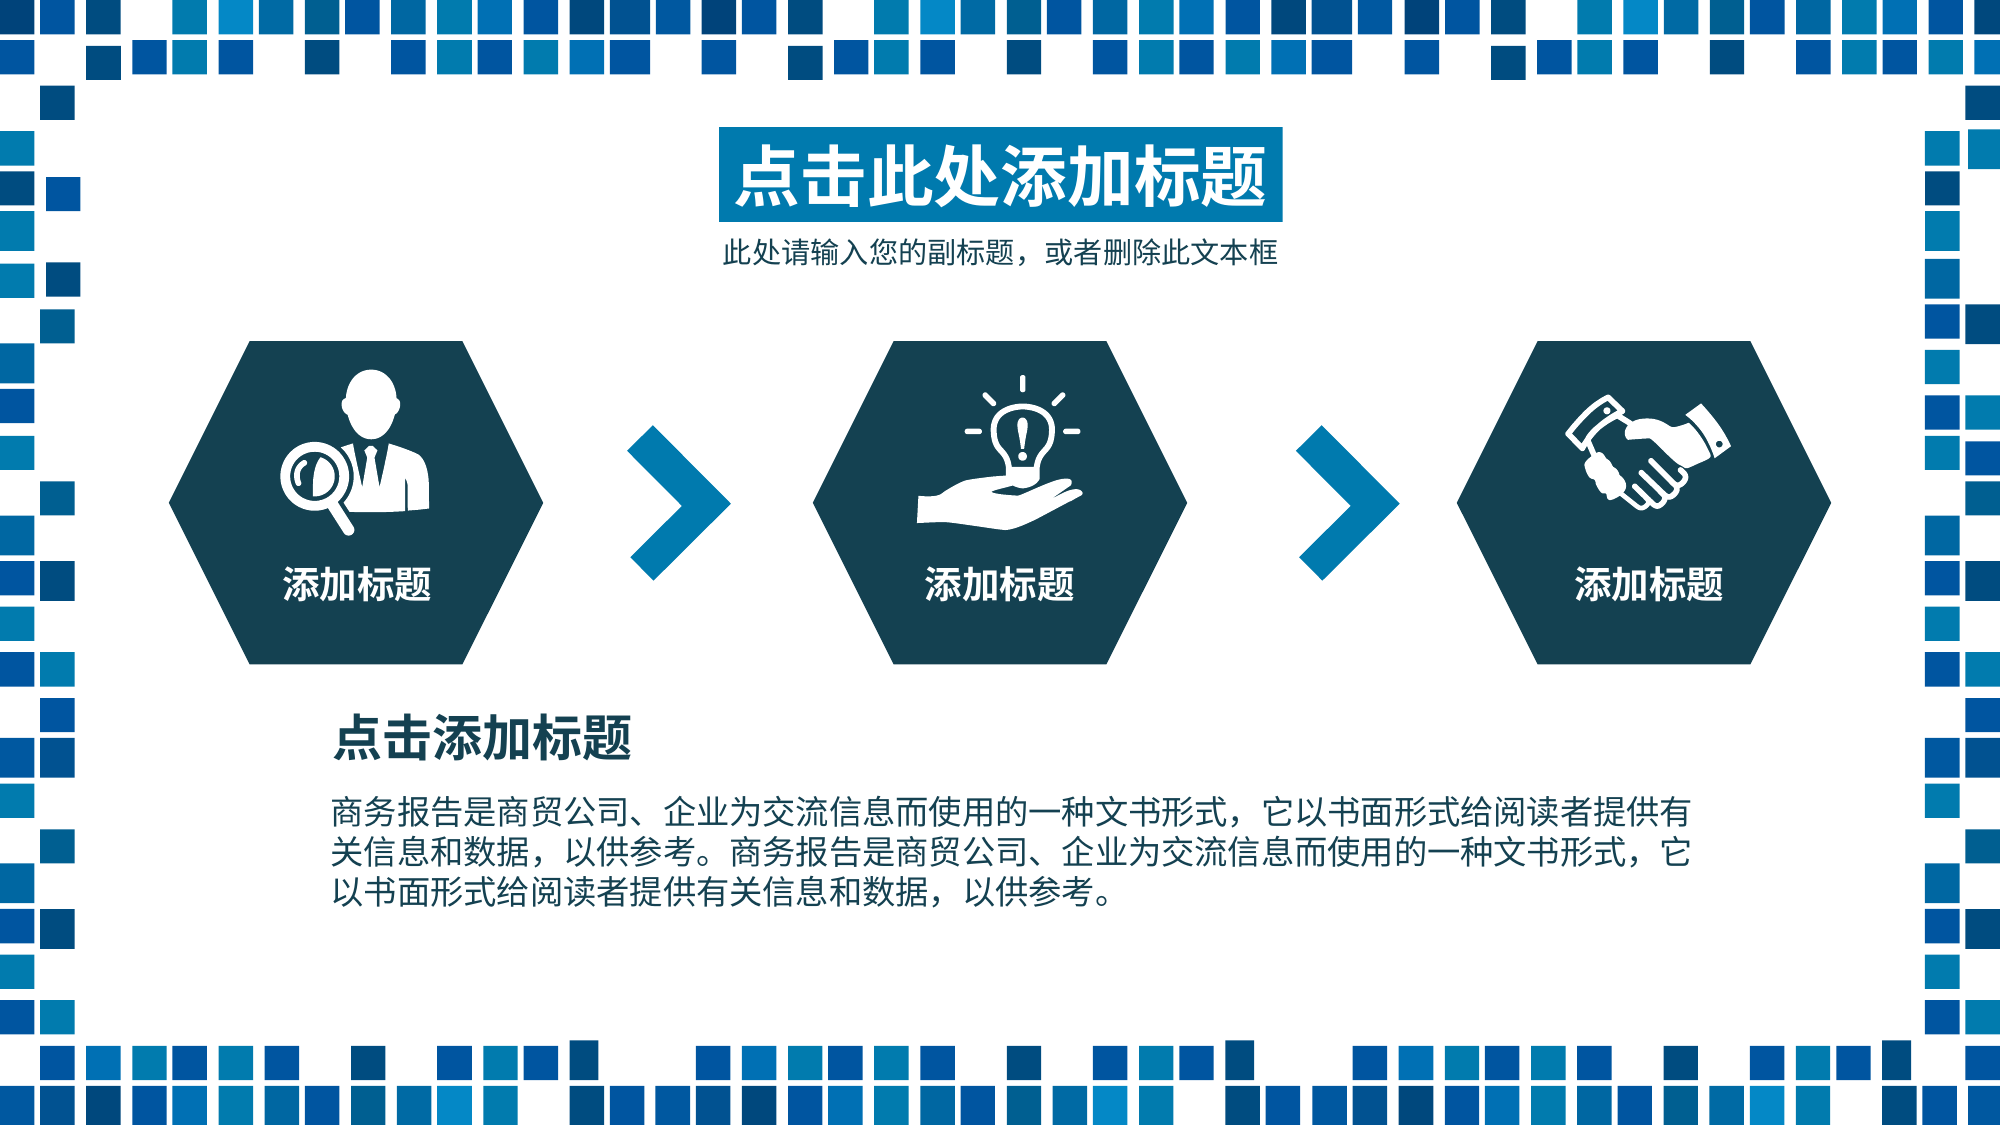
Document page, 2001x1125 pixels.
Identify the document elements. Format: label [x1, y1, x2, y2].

text_box [1225, 1085, 1260, 1125]
text_box [40, 85, 75, 120]
text_box [1925, 171, 1960, 206]
text_box [1924, 304, 1960, 339]
text_box [1139, 1045, 1174, 1081]
text_box [0, 435, 35, 470]
text_box [1357, 0, 1393, 35]
text_box [437, 0, 472, 35]
text_box [1623, 40, 1658, 75]
text_box [1052, 1085, 1088, 1125]
text_box [437, 1045, 472, 1081]
text_box [1796, 40, 1831, 75]
text_box [1928, 40, 1963, 75]
text_box [1398, 1085, 1434, 1125]
text_box [701, 0, 737, 35]
text_box [477, 40, 512, 75]
text_box [0, 783, 35, 818]
text_box [40, 909, 75, 949]
text_box [1965, 737, 2000, 778]
text_box [1225, 40, 1260, 75]
text_box [437, 1085, 472, 1125]
text_box [1006, 0, 1042, 35]
text_box [0, 954, 35, 989]
text_box [834, 40, 869, 75]
text_box [874, 0, 909, 35]
text_box [812, 341, 1188, 665]
text_box [1882, 1085, 1917, 1125]
text_box [1928, 0, 1963, 35]
text_box [1795, 1085, 1831, 1125]
text_box [132, 1085, 167, 1125]
text_box [1796, 0, 1831, 35]
text_box [391, 0, 426, 35]
text_box [1924, 258, 1960, 299]
text_box [695, 1085, 731, 1125]
text_box [1577, 0, 1612, 35]
text_box [1965, 1045, 2000, 1081]
text_box [523, 40, 559, 75]
text_box [40, 0, 75, 35]
text_box [1965, 304, 2000, 345]
text_box [0, 1085, 35, 1125]
text_box [741, 1085, 777, 1125]
text_box [0, 652, 35, 687]
text_box [1842, 40, 1877, 75]
text_box [1445, 0, 1480, 35]
text_box [1006, 1085, 1042, 1125]
text_box [1925, 211, 1960, 251]
text_box [172, 40, 207, 75]
text_box [258, 0, 294, 35]
text_box [1006, 40, 1042, 75]
text_box [132, 40, 167, 75]
text_box [1311, 0, 1353, 35]
text_box [1491, 45, 1526, 80]
text_box [1663, 0, 1699, 35]
text_box [1404, 0, 1440, 35]
text_box [1924, 737, 1960, 778]
text_box [1531, 1085, 1566, 1125]
text_box [304, 1085, 340, 1125]
text_box [1924, 783, 1960, 818]
text_box [1046, 0, 1082, 35]
text_box [788, 45, 823, 80]
text_box [1924, 908, 1960, 944]
text_box [0, 606, 35, 641]
text_box [1092, 0, 1128, 35]
text_box [391, 40, 426, 75]
text_box [1965, 561, 2000, 601]
text_box [0, 908, 35, 944]
text_box [1882, 1040, 1912, 1081]
text_box [316, 783, 1718, 919]
text_box [874, 1085, 909, 1125]
text_box [1795, 1045, 1831, 1081]
text_box [1404, 40, 1440, 75]
text_box [719, 127, 1283, 222]
text_box [1924, 395, 1960, 430]
text_box [40, 1045, 75, 1081]
text_box [477, 0, 512, 35]
text_box [1924, 954, 1960, 989]
text_box [40, 1000, 75, 1035]
text_box [218, 0, 254, 35]
text_box [1749, 0, 1785, 35]
text_box [693, 231, 1309, 273]
text_box [1965, 698, 2000, 733]
text_box [1965, 1000, 2000, 1035]
text_box [86, 1085, 121, 1125]
text_box [483, 1085, 518, 1125]
text_box [46, 262, 81, 297]
text_box [1444, 1045, 1480, 1081]
text_box [741, 0, 777, 35]
text_box [569, 0, 605, 35]
text_box [1271, 40, 1306, 75]
text_box [1882, 40, 1917, 75]
text_box [0, 388, 35, 424]
text_box [1484, 1045, 1520, 1081]
text_box [741, 1045, 777, 1081]
text_box [1311, 40, 1353, 75]
text_box [828, 1085, 863, 1125]
text_box [1968, 129, 2000, 170]
text_box [168, 341, 544, 665]
text_box [1882, 0, 1917, 35]
text_box [1924, 652, 1960, 687]
text_box [1577, 1085, 1612, 1125]
text_box [920, 1045, 955, 1081]
text_box [40, 829, 75, 864]
text_box [317, 699, 648, 775]
text_box [0, 343, 35, 384]
text_box [396, 1085, 432, 1125]
text_box [172, 1085, 207, 1125]
text_box [1092, 1045, 1128, 1081]
text_box [0, 561, 35, 596]
text_box [523, 1045, 559, 1081]
text_box [1709, 1085, 1744, 1125]
text_box [0, 211, 35, 251]
text_box [1842, 0, 1877, 35]
text_box [1965, 652, 2000, 687]
text_box [351, 1045, 386, 1081]
text_box [483, 1045, 518, 1081]
text_box [1968, 1085, 2000, 1125]
text_box [920, 40, 955, 75]
text_box [46, 177, 81, 212]
text_box [0, 263, 35, 298]
text_box [788, 0, 823, 35]
text_box [1663, 1045, 1698, 1081]
text_box [218, 1085, 254, 1125]
text_box [1623, 0, 1658, 35]
text_box [960, 0, 996, 35]
text_box [1092, 1085, 1128, 1125]
text_box [0, 131, 35, 166]
text_box [1922, 1085, 1957, 1125]
text_box [1924, 515, 1960, 556]
text_box [1352, 1085, 1388, 1125]
text_box [40, 561, 75, 601]
text_box [264, 1085, 300, 1125]
text_box [1577, 40, 1612, 75]
text_box [304, 40, 340, 75]
text_box [1965, 481, 2000, 516]
text_box [920, 0, 955, 35]
text_box [1924, 1000, 1960, 1035]
text_box [874, 40, 909, 75]
text_box [1965, 441, 2000, 476]
text_box [788, 1085, 823, 1125]
text_box [1749, 1045, 1785, 1081]
text_box [172, 1045, 207, 1081]
text_box [1294, 423, 1402, 583]
text_box [655, 1085, 691, 1125]
text_box [351, 1085, 386, 1125]
text_box [1965, 909, 2000, 949]
text_box [1092, 40, 1128, 75]
text_box [1398, 1045, 1434, 1081]
text_box [1271, 0, 1306, 35]
text_box [920, 1085, 955, 1125]
text_box [437, 40, 472, 75]
text_box [40, 309, 75, 344]
text_box [40, 481, 75, 516]
text_box [1531, 1045, 1566, 1081]
text_box [1491, 0, 1526, 35]
text_box [569, 1085, 605, 1125]
text_box [40, 698, 75, 733]
text_box [304, 0, 340, 35]
text_box [1225, 1040, 1255, 1081]
text_box [1139, 40, 1174, 75]
text_box [1749, 1085, 1785, 1125]
text_box [86, 1045, 121, 1081]
text_box [609, 40, 651, 75]
text_box [1139, 1085, 1174, 1125]
text_box [1484, 1085, 1520, 1125]
text_box [788, 1045, 823, 1081]
text_box [1709, 0, 1745, 35]
text_box [1139, 0, 1174, 35]
text_box [1456, 341, 1832, 665]
text_box [874, 1045, 909, 1081]
text_box [1577, 1045, 1612, 1081]
text_box [218, 1045, 254, 1081]
text_box [1225, 0, 1260, 35]
text_box [701, 40, 737, 75]
text_box [0, 737, 35, 778]
text_box [569, 40, 605, 75]
text_box [625, 423, 733, 583]
text_box [0, 0, 35, 35]
text_box [345, 0, 380, 35]
text_box [1006, 1045, 1042, 1081]
text_box [1965, 829, 2000, 864]
text_box [655, 0, 691, 35]
text_box [40, 652, 75, 687]
text_box [1965, 395, 2000, 430]
text_box [40, 1085, 75, 1125]
text_box [1312, 1085, 1347, 1125]
text_box [1537, 40, 1572, 75]
text_box [1663, 1085, 1698, 1125]
text_box [1924, 435, 1960, 470]
text_box [1836, 1045, 1871, 1081]
text_box [523, 0, 559, 35]
text_box [0, 40, 35, 75]
text_box [1352, 1045, 1388, 1081]
text_box [609, 0, 651, 35]
text_box [0, 1000, 35, 1035]
text_box [569, 1040, 599, 1081]
text_box [132, 1045, 167, 1081]
text_box [172, 0, 207, 35]
text_box [828, 1045, 863, 1081]
text_box [86, 45, 121, 80]
text_box [1924, 863, 1960, 904]
text_box [1179, 1045, 1214, 1081]
text_box [1617, 1085, 1652, 1125]
text_box [0, 515, 35, 556]
text_box [0, 171, 35, 206]
text_box [1924, 131, 1960, 166]
text_box [86, 0, 121, 35]
text_box [40, 737, 75, 778]
text_box [1924, 606, 1960, 641]
text_box [1924, 349, 1960, 385]
text_box [1265, 1085, 1301, 1125]
text_box [0, 863, 35, 904]
text_box [264, 1045, 300, 1081]
text_box [1179, 0, 1214, 35]
text_box [1974, 0, 2000, 35]
text_box [1444, 1085, 1480, 1125]
text_box [1709, 40, 1745, 75]
text_box [1924, 561, 1960, 596]
text_box [218, 40, 254, 75]
text_box [695, 1045, 731, 1081]
text_box [960, 1085, 995, 1125]
text_box [1965, 85, 2000, 120]
text_box [609, 1085, 645, 1125]
text_box [1179, 40, 1214, 75]
text_box [1974, 40, 2000, 75]
